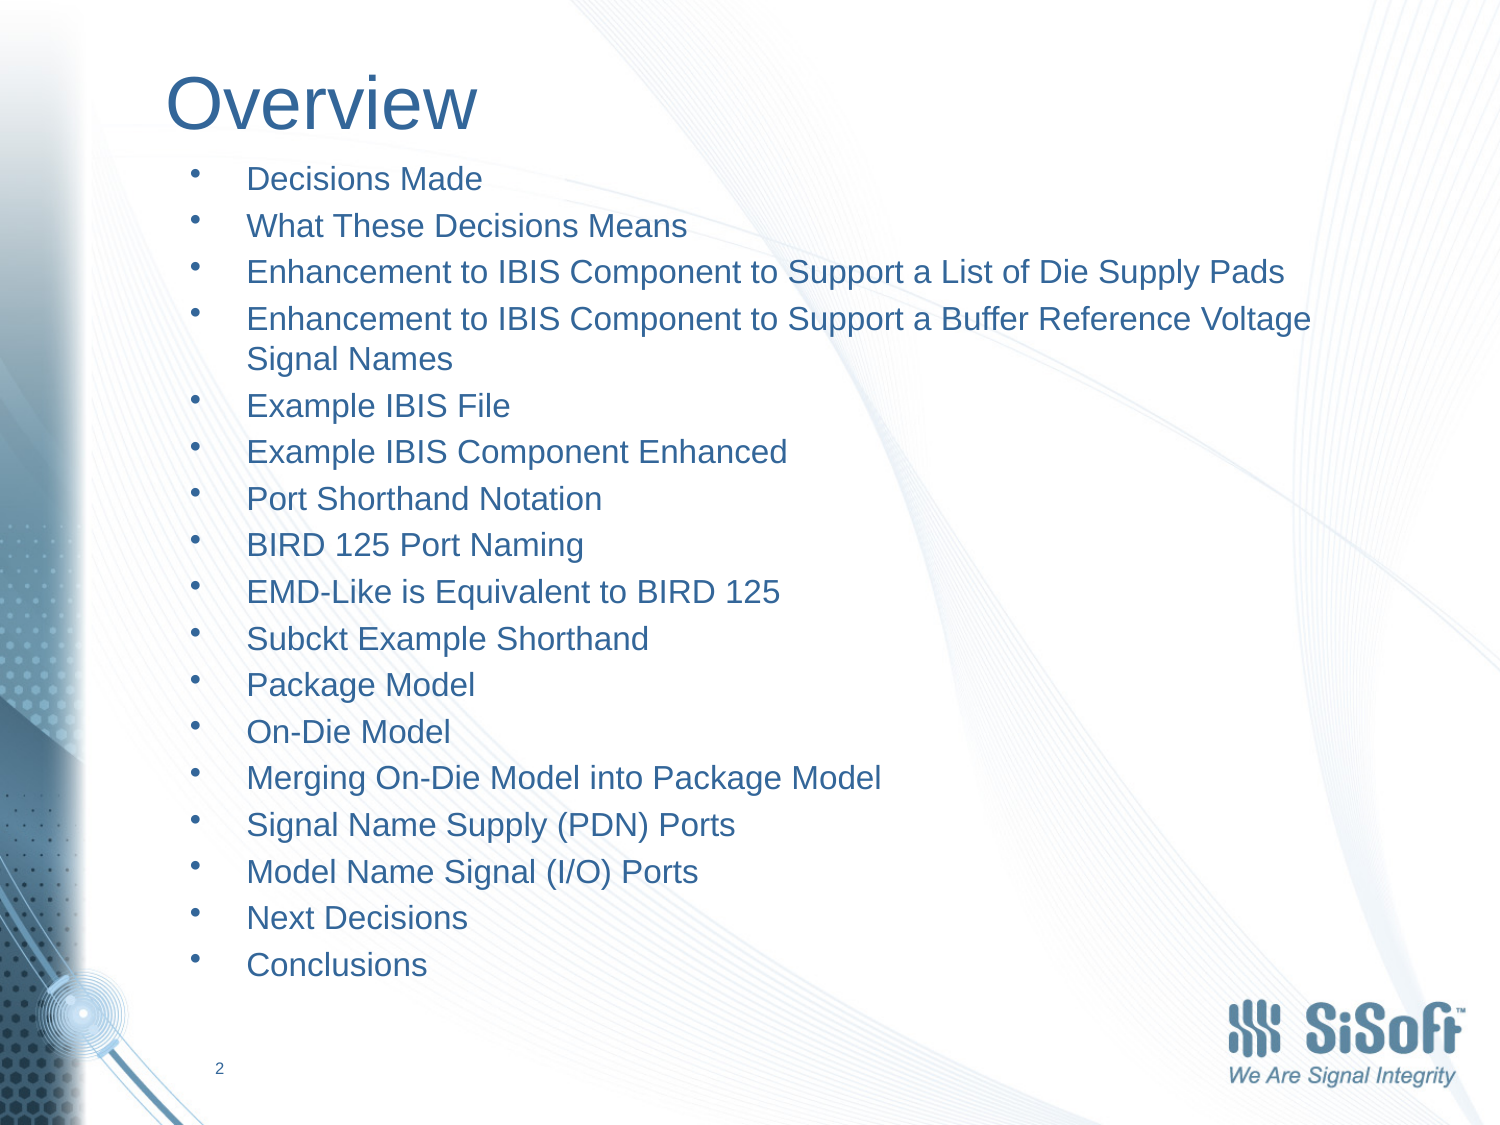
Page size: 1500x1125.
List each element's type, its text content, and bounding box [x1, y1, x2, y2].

list Decisions Made What These Decisions Means Enhancement to IBIS Component to Support a List of Die Supply Pads Enhancement to IBIS Component to Support a Buffer Reference Voltage Signal Names Example IBIS File Example IBIS Component Enhanced Port Shorthand Notation BIRD 125 Port Naming EMD-Like is Equivalent to BIRD 125 Subckt Example Shorthand Package Model On-Die Model Merging On-Die Model into Package Model Signal Name Supply (PDN) Ports Model Name Signal (I/O) Ports Next Decisions Conclusions [174, 149, 1350, 1050]
footer 2 [200, 1050, 975, 1104]
title Overview [150, 24, 1300, 175]
picture [0, 0, 1500, 1125]
